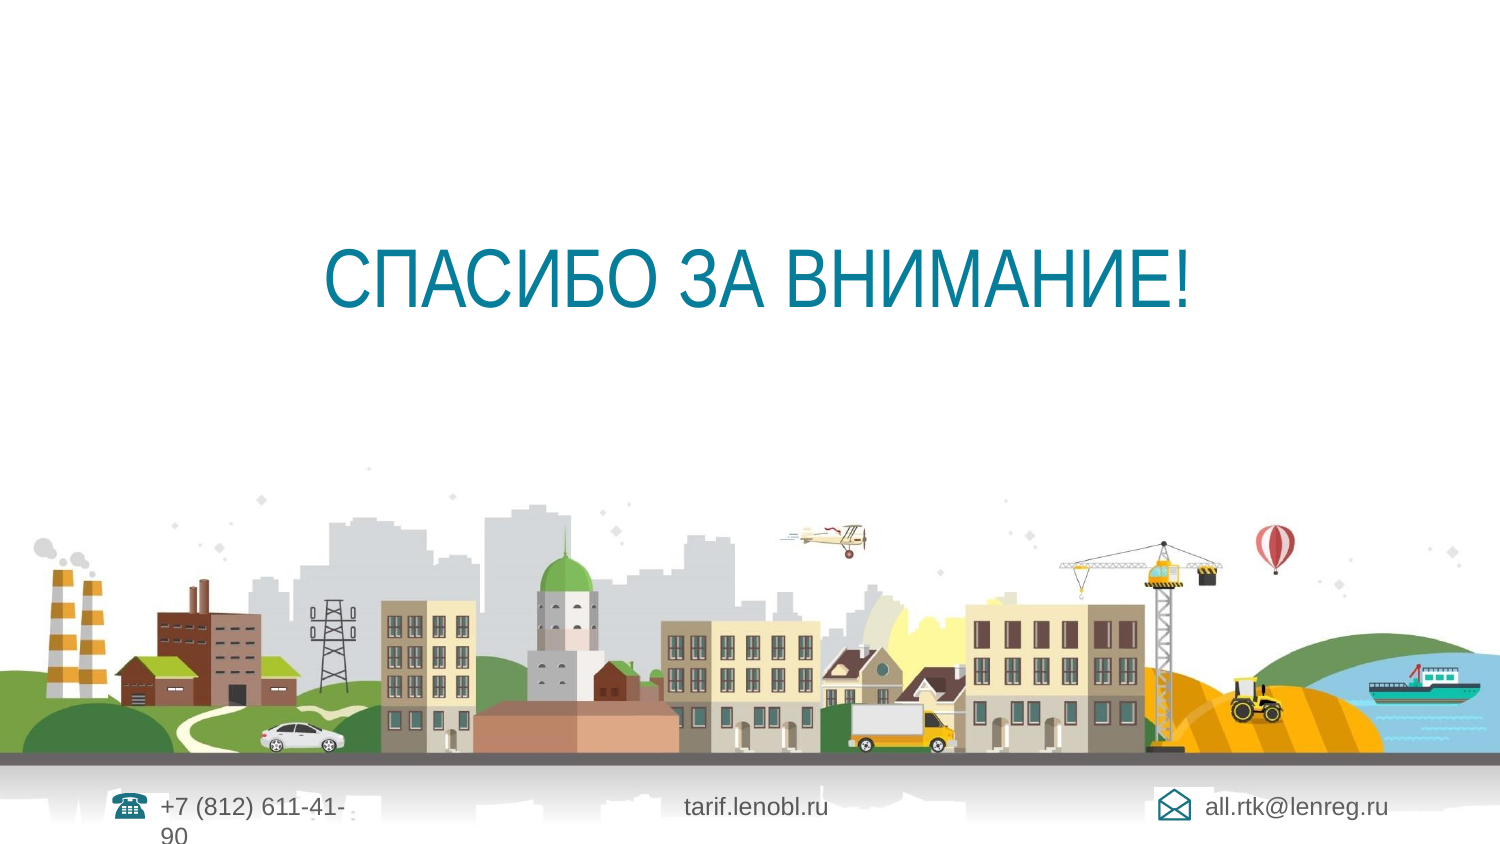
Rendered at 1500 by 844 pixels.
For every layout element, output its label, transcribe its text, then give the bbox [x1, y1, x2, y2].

text_box tarif.lenobl.ru [682, 788, 832, 821]
text_box [1154, 787, 1215, 828]
title СПАСИБО ЗА ВНИМАНИЕ! [317, 221, 1196, 365]
text_box [112, 793, 158, 826]
text_box all.rtk@lenreg.ru [1202, 788, 1452, 821]
text_box +7 (812) 611-41-90 [158, 788, 373, 844]
text_box [0, 466, 1500, 827]
